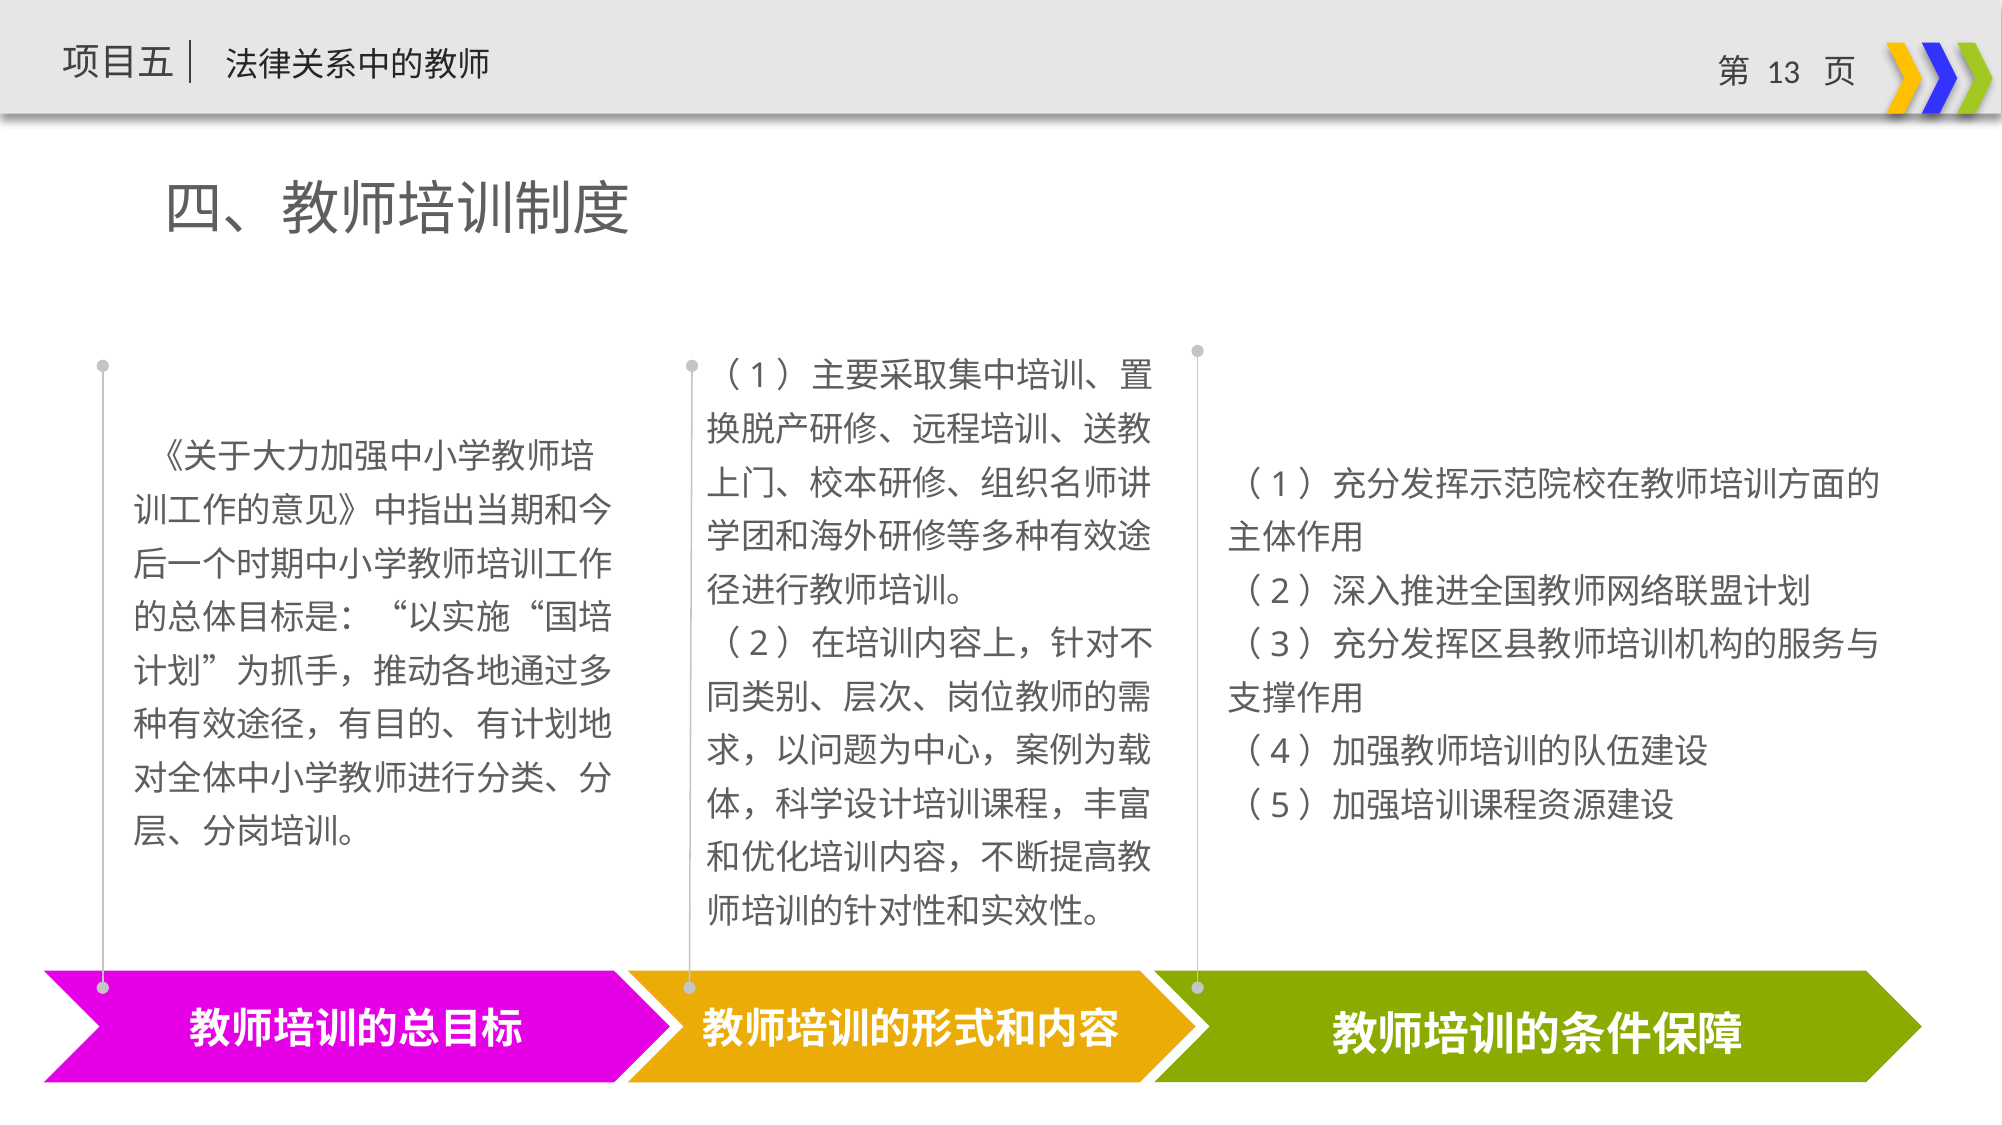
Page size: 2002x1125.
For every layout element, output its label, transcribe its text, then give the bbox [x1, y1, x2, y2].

text_box 四、教师培训制度 [150, 163, 1041, 249]
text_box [43, 333, 1923, 1083]
